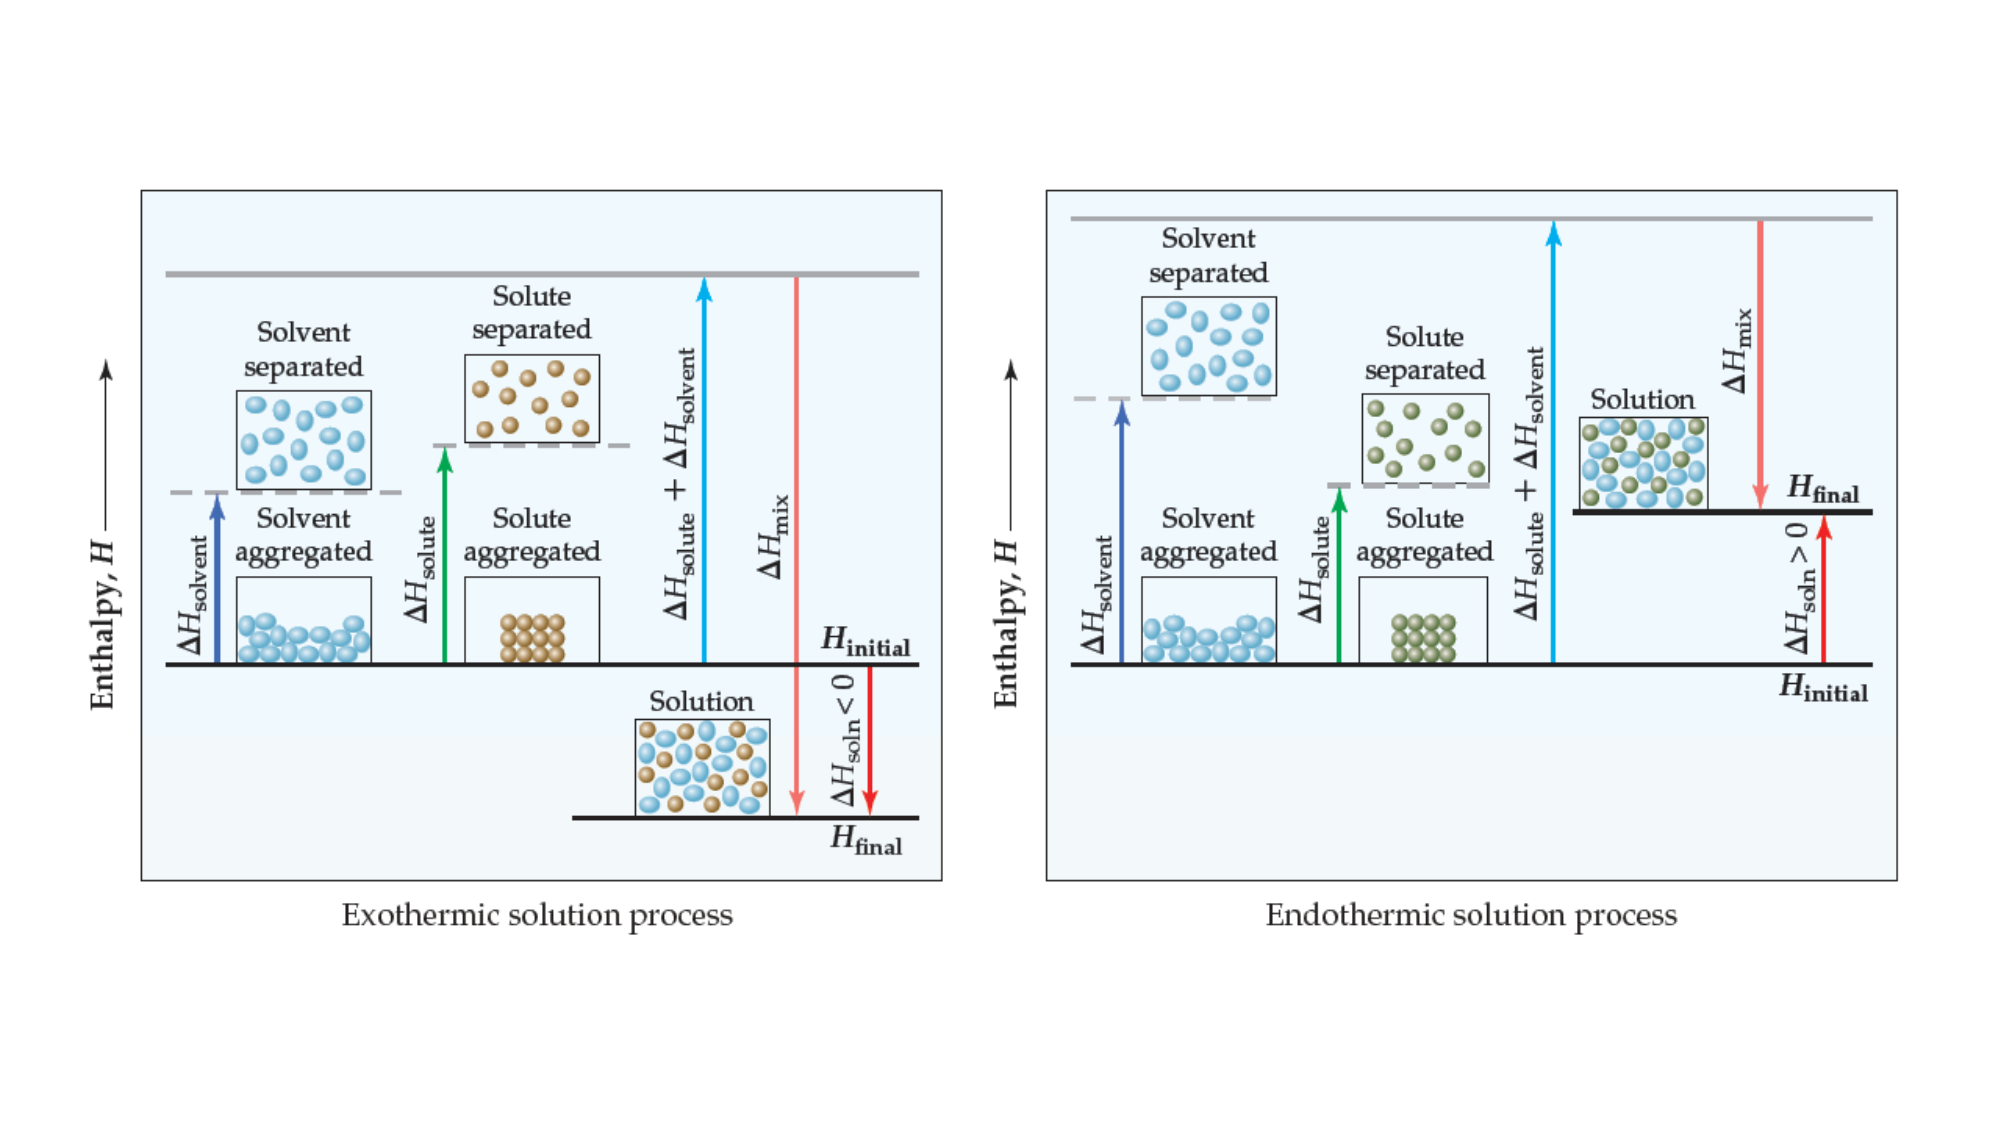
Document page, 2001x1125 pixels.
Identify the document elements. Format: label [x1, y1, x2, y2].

picture [69, 176, 1931, 949]
